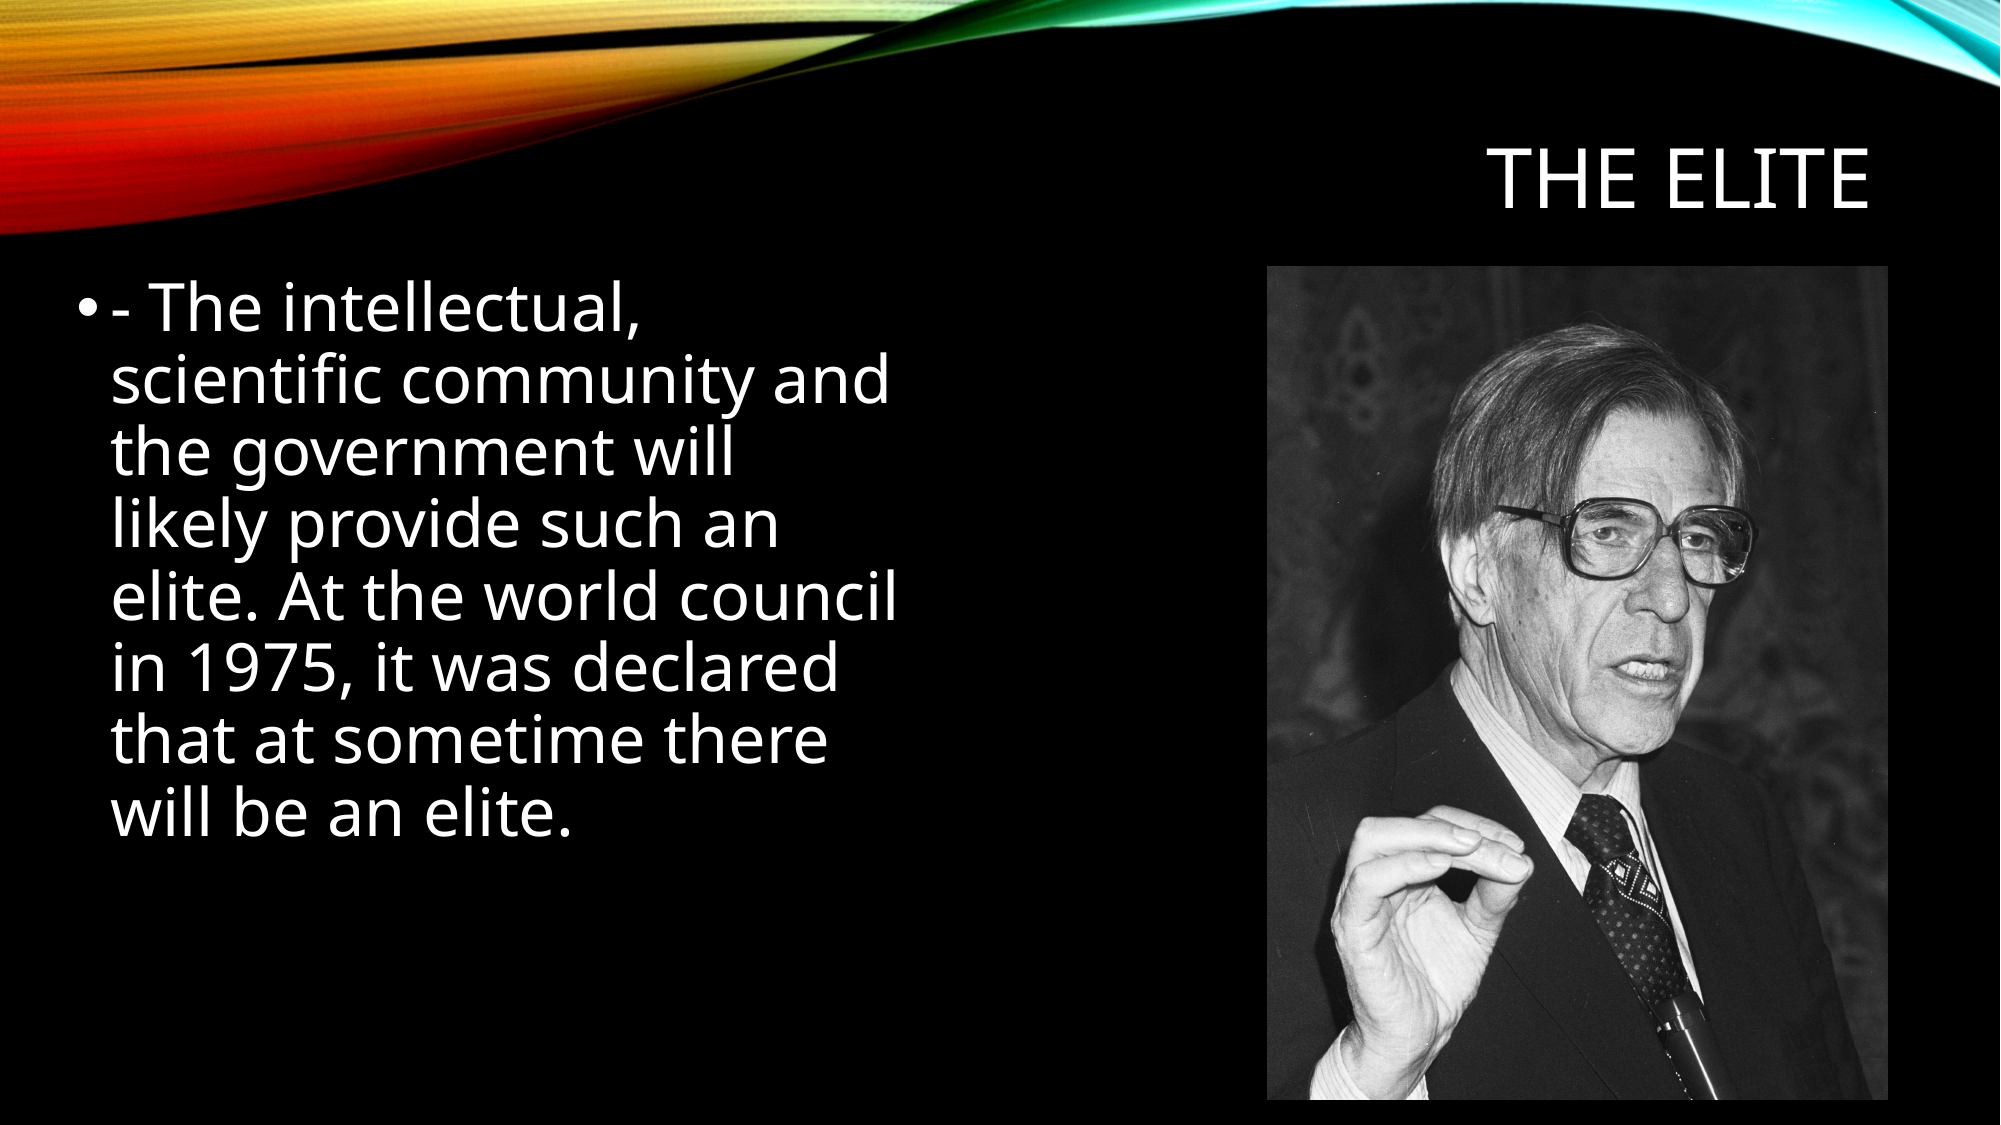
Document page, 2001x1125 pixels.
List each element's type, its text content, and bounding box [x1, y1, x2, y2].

picture [1266, 266, 1888, 1101]
list - The intellectual, scientific community and the government will likely provide such an elite. At the world council in 1975, it was declared that at sometime there will be an elite. [61, 266, 917, 927]
picture [0, 0, 2000, 237]
title THE ELITE [474, 125, 1888, 338]
